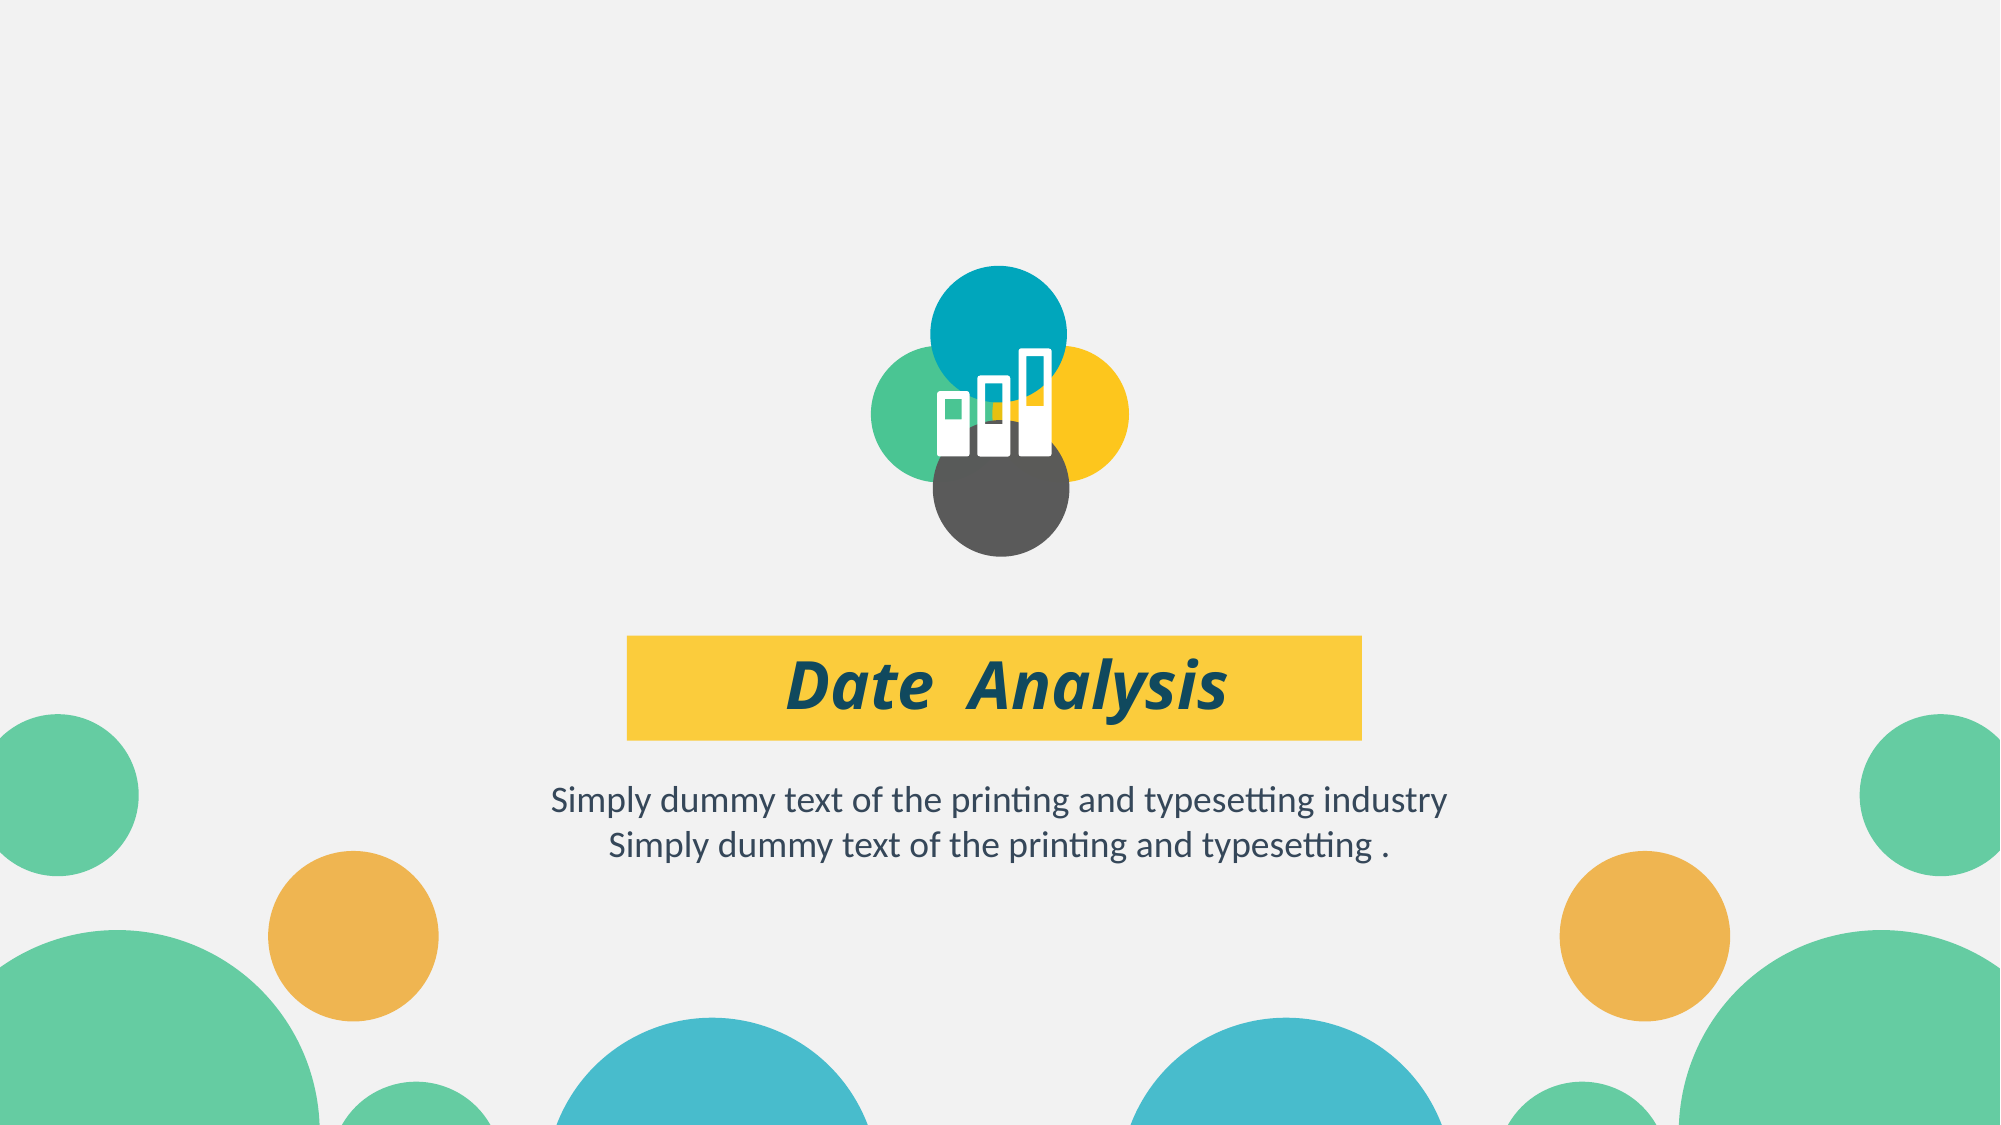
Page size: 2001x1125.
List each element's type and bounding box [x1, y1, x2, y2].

text_box [870, 265, 1130, 557]
text_box [0, 714, 2000, 1125]
text_box [626, 635, 1362, 741]
